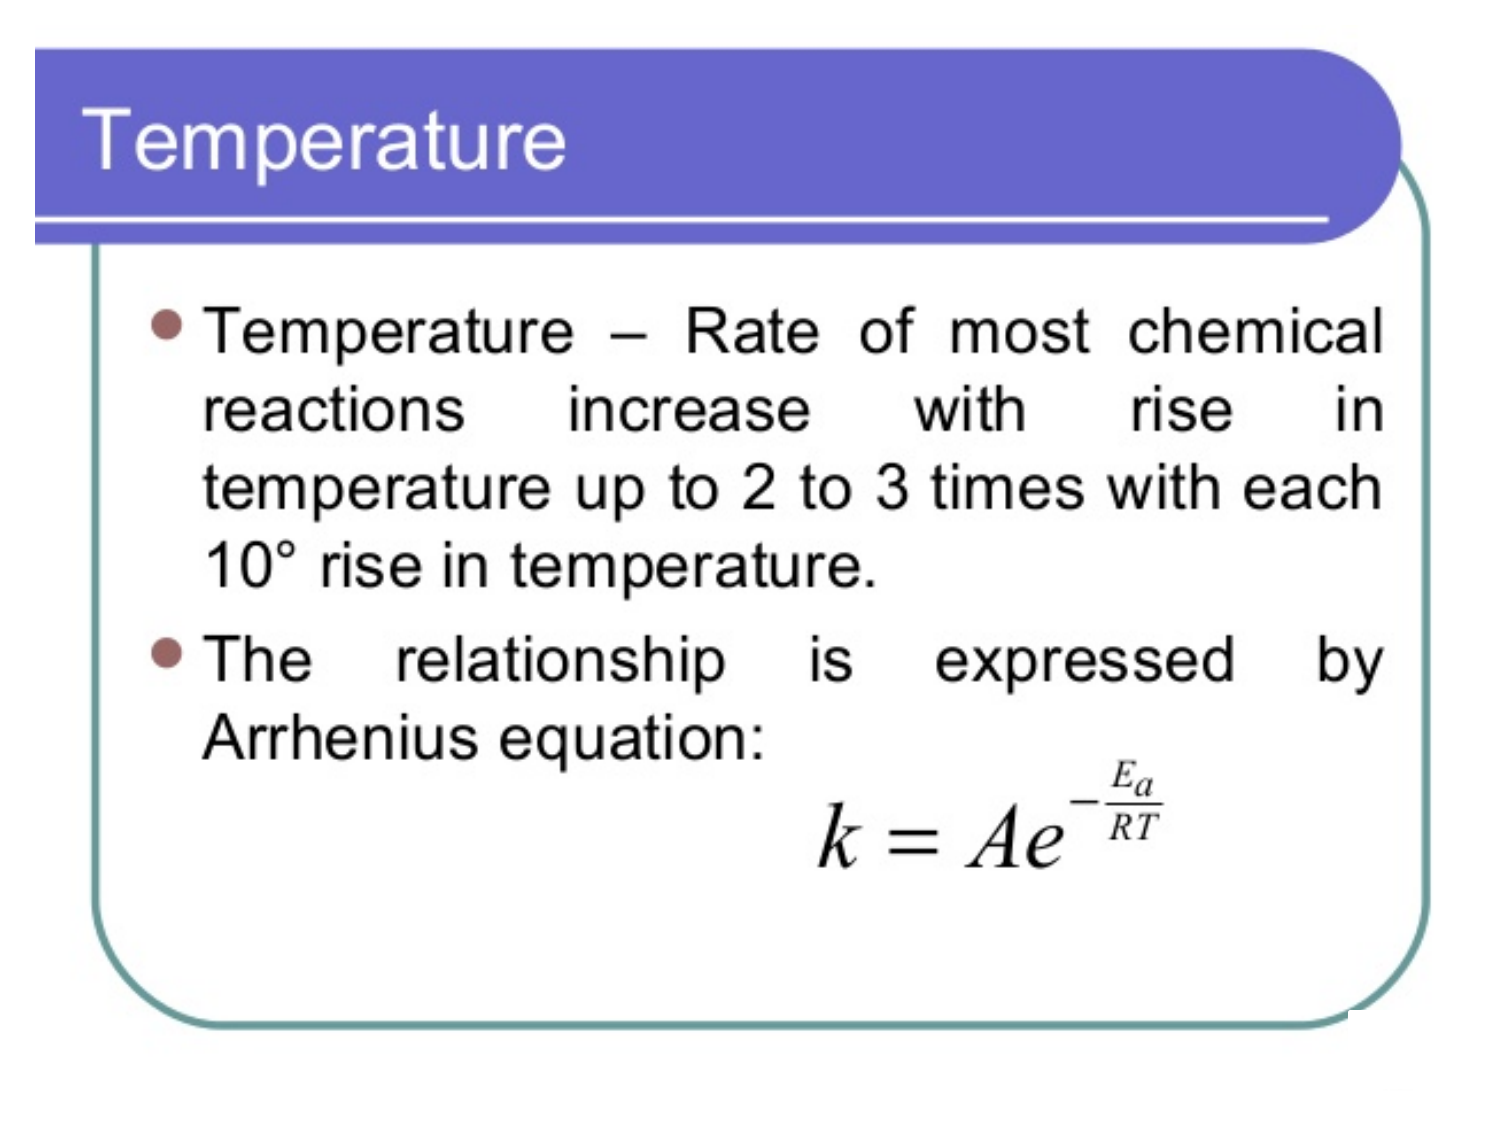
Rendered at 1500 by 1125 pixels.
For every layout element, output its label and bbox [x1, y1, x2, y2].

text_box [35, 25, 1500, 1125]
